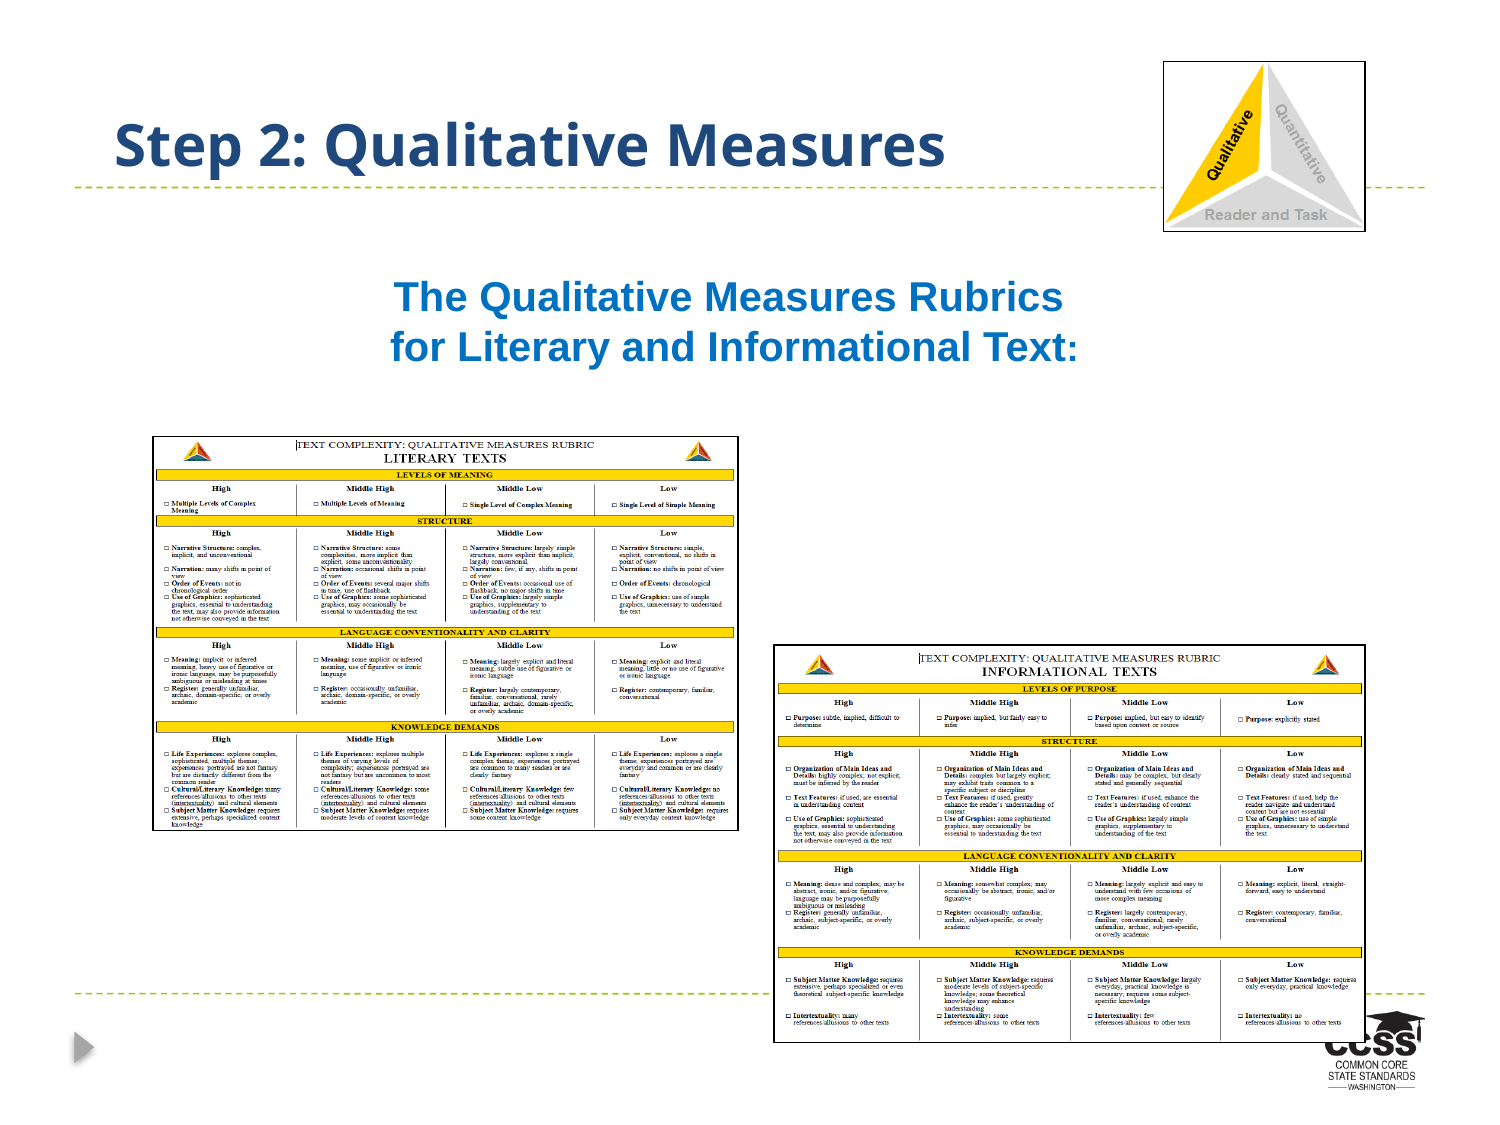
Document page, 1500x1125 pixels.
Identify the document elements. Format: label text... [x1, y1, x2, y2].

picture [774, 645, 1365, 1042]
title Step 2: Qualitative Measures [99, 87, 1100, 186]
picture [1164, 62, 1365, 231]
text_box The Qualitative Measures Rubrics for Literary and Informational Text: [133, 262, 1336, 518]
picture [1325, 1011, 1425, 1090]
picture [153, 437, 738, 831]
